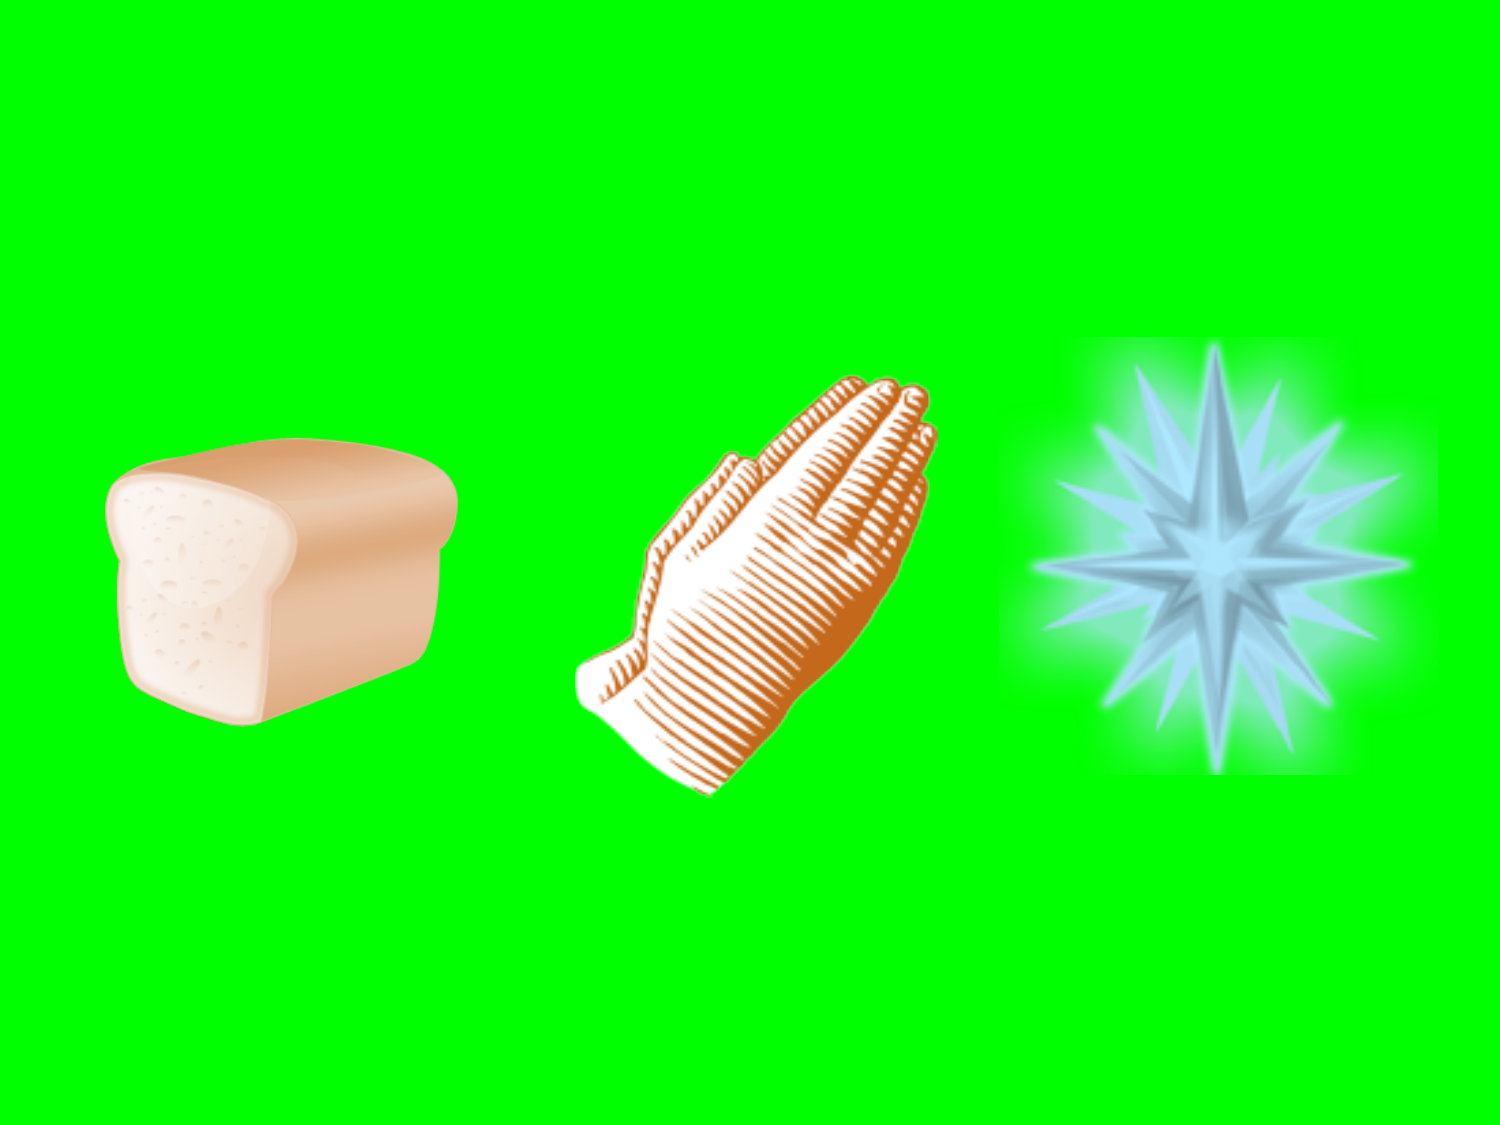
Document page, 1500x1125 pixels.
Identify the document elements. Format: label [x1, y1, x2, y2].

picture [574, 374, 938, 798]
picture [999, 337, 1438, 776]
picture [87, 399, 463, 776]
